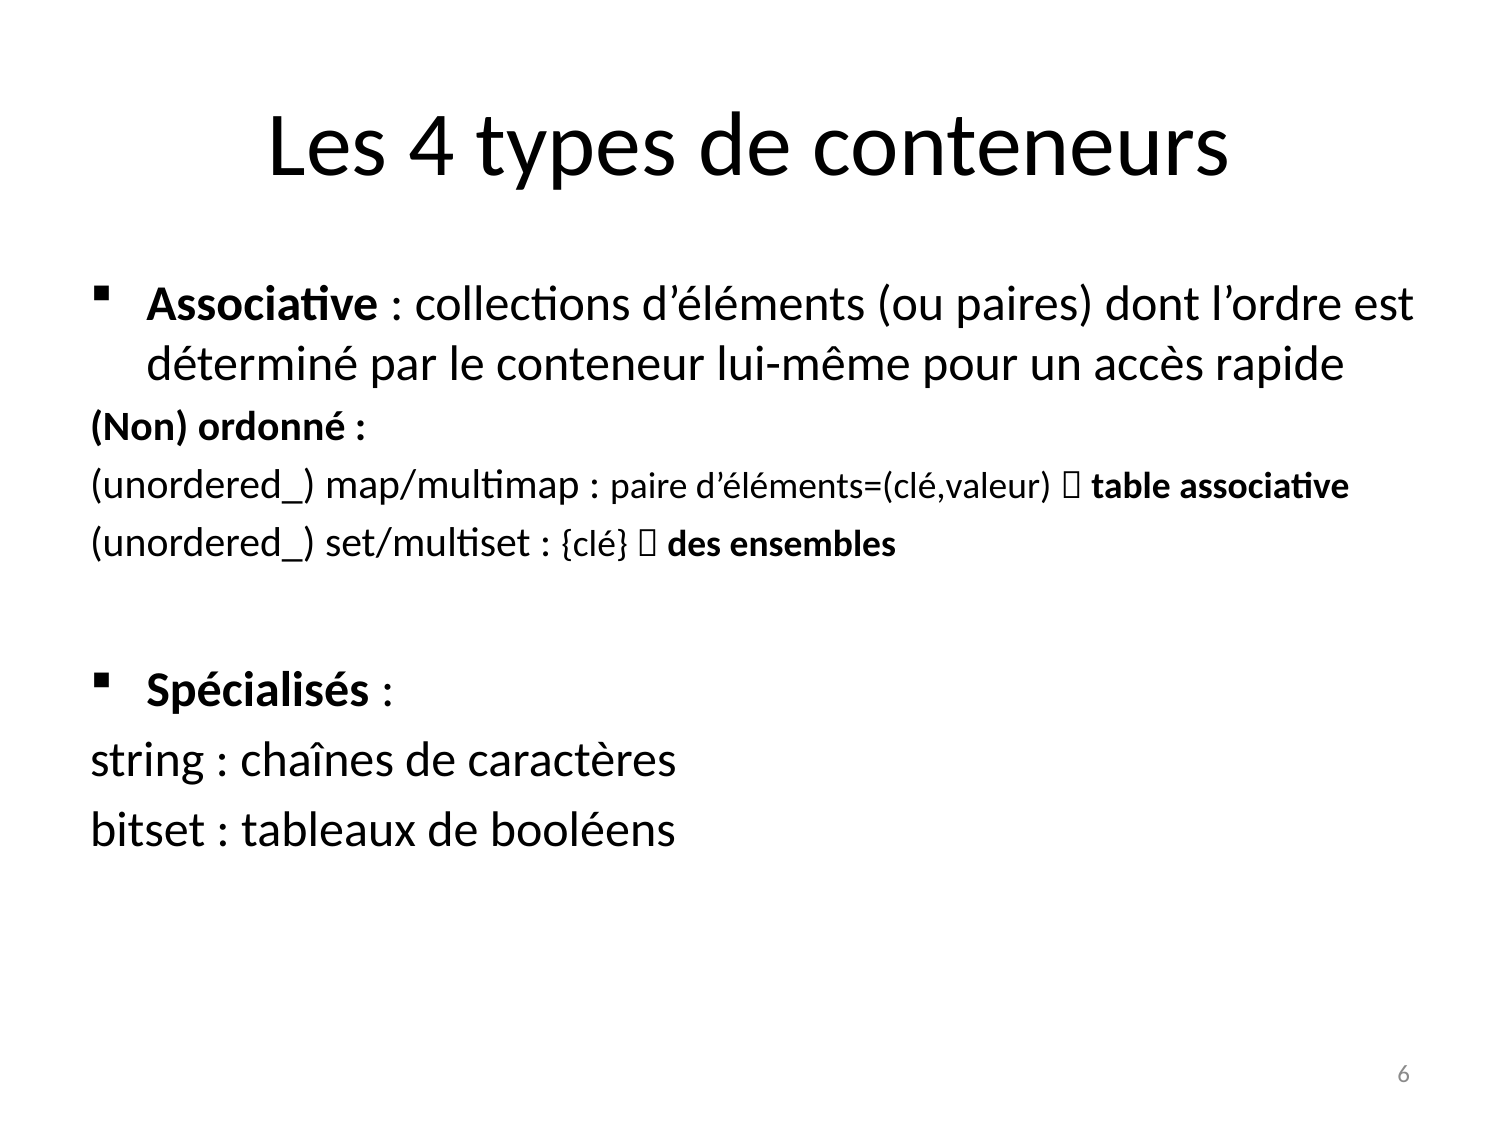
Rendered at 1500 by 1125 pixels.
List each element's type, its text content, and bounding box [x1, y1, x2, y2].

title Les 4 types de conteneurs [75, 45, 1425, 233]
slide_number 6 [1074, 1042, 1425, 1103]
list Associative : collections d’éléments (ou paires) dont l’ordre est déterminé par le conteneur lui-même pour un accès rapide (Non) ordonné : (unordered_) map/multimap : paire d’éléments=(clé,valeur)  table associative (unordered_) set/multiset : {clé}  des ensembles Spécialisés : string : chaînes de caractères bitset : tableaux de booléens [75, 262, 1459, 1005]
